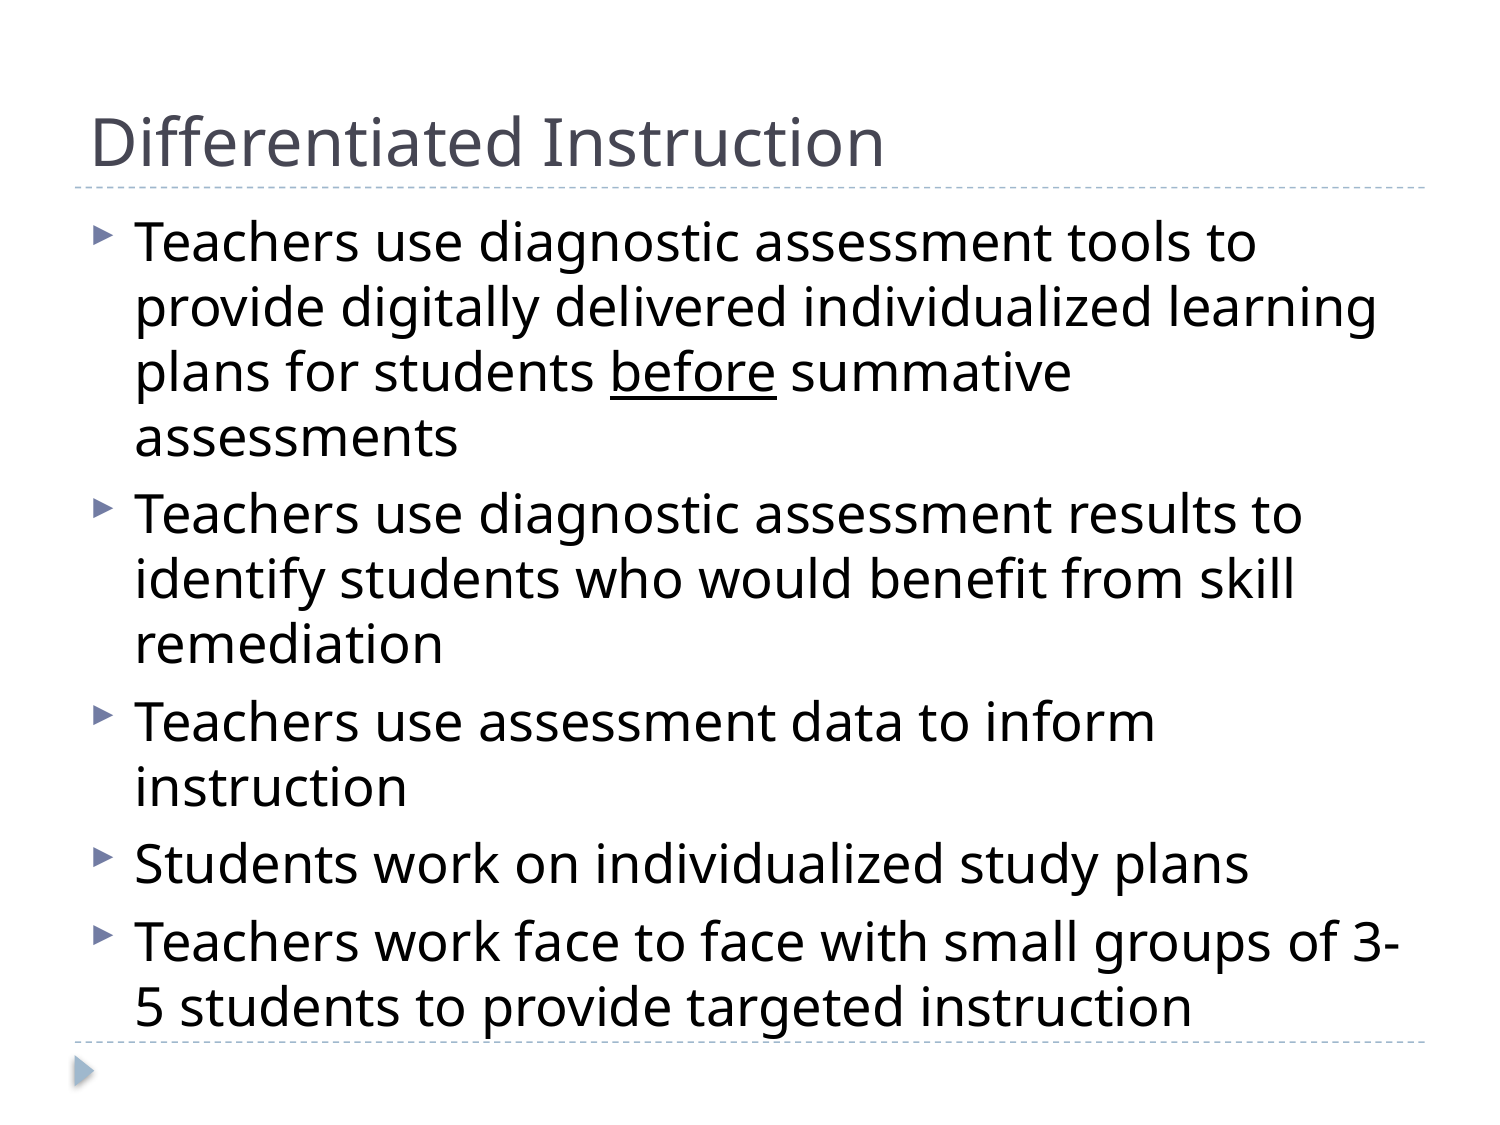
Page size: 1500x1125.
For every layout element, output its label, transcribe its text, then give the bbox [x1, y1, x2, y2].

list Teachers use diagnostic assessment tools to provide digitally delivered individualized learning plans for students before summative assessments Teachers use diagnostic assessment results to identify students who would benefit from skill remediation Teachers use assessment data to inform instruction Students work on individualized study plans Teachers work face to face with small groups of 3-5 students to provide targeted instruction [75, 200, 1425, 1010]
title Differentiated Instruction [75, 24, 1425, 188]
